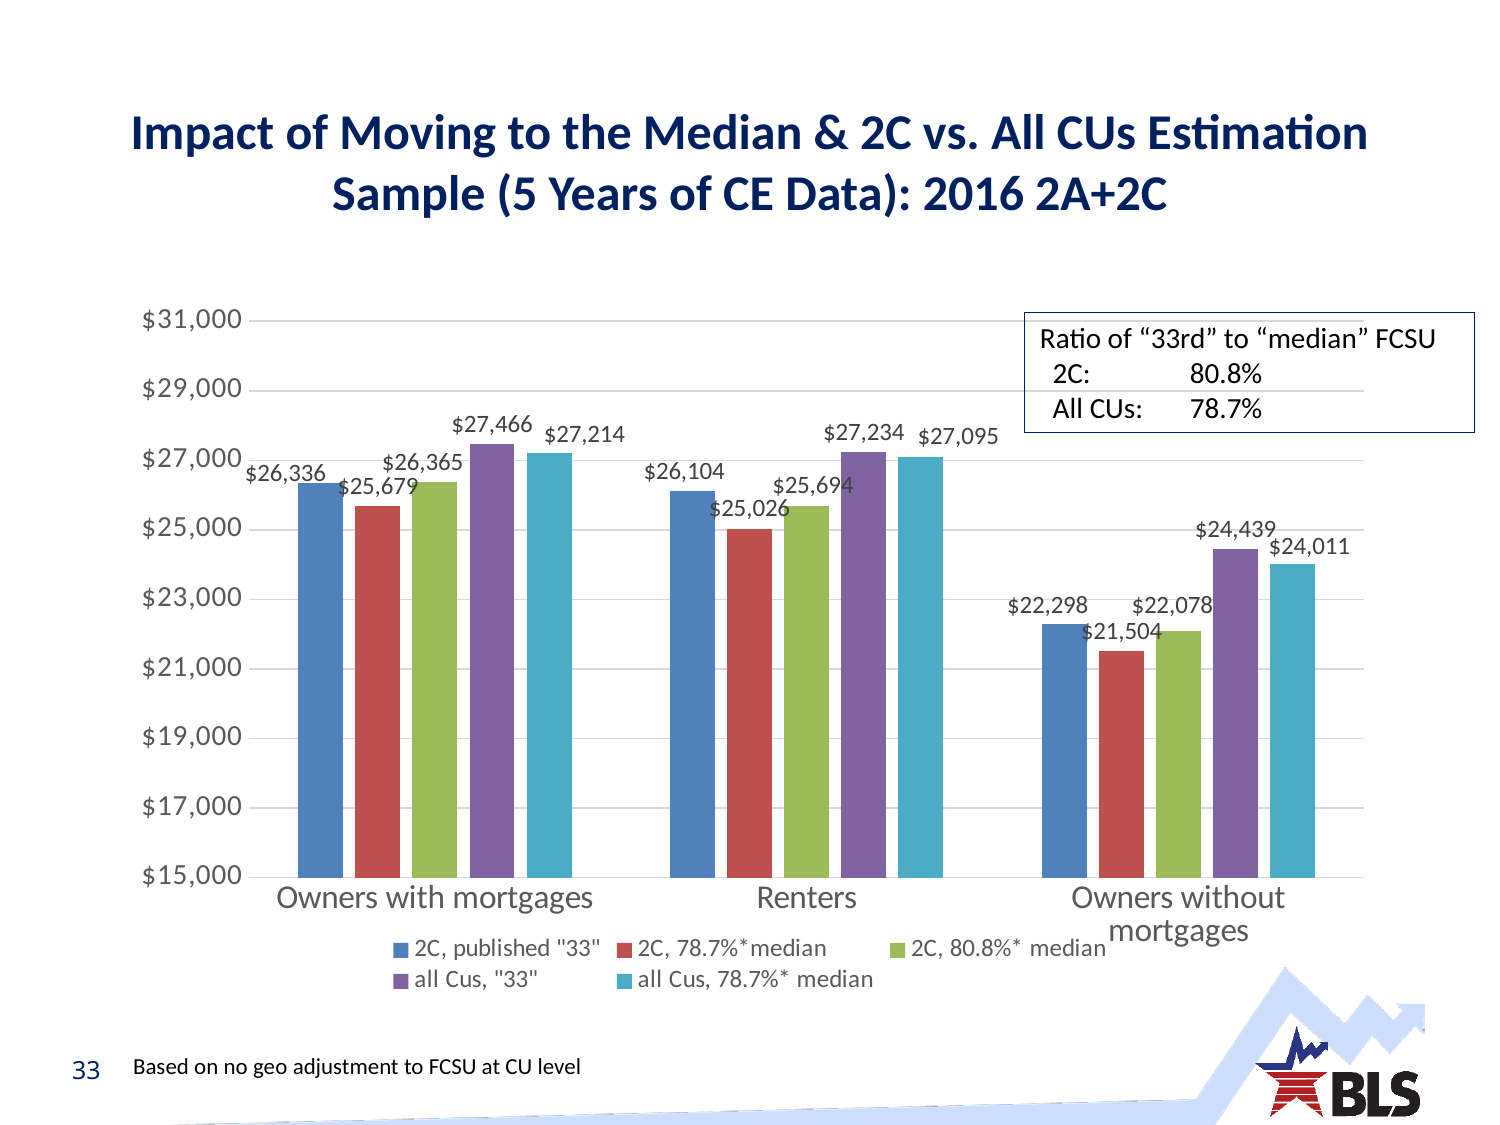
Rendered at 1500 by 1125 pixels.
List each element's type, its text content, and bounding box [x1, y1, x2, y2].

picture [40, 967, 1425, 1125]
text_box Based on no geo adjustment to FCSU at CU level [118, 1044, 598, 1087]
text_box Ratio of “33rd” to “median” FCSU 2C: 80.8% All CUs: 78.7% [1391, 312, 1475, 433]
slide_number 33 [72, 1054, 717, 1090]
chart [112, 249, 1388, 1001]
title Impact of Moving to the Median & 2C vs. All CUs Estimation Sample (5 Years of CE Data): 2016 2A+2C [112, 99, 1388, 222]
